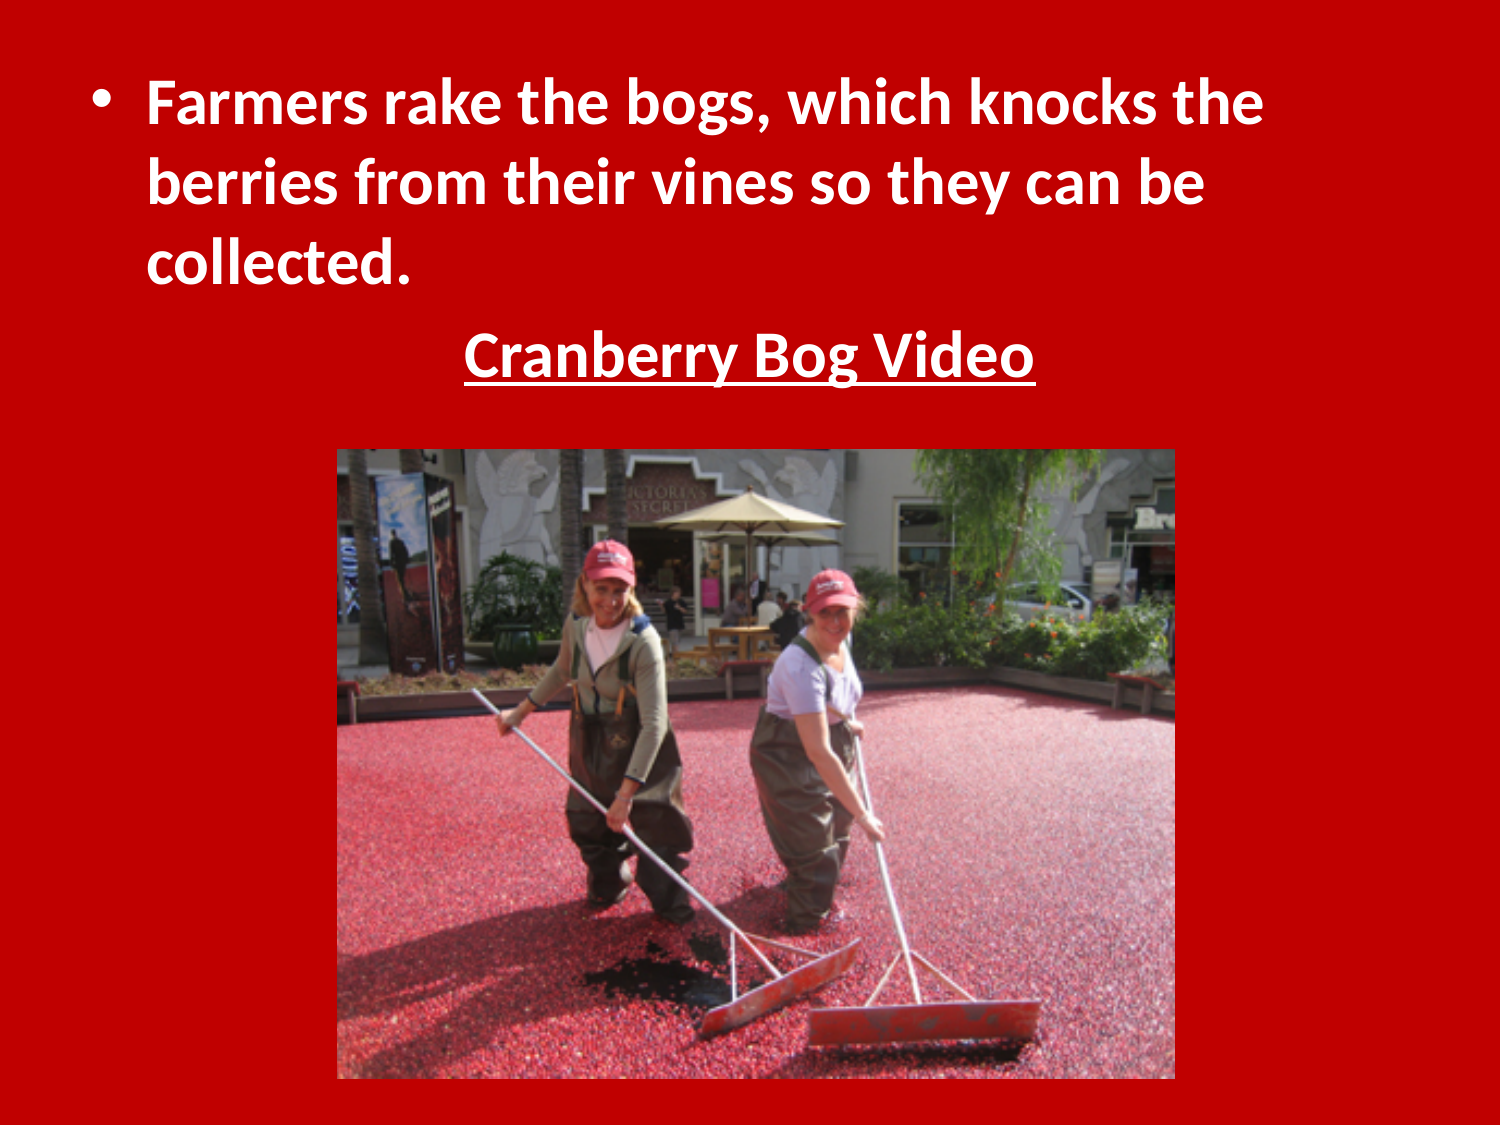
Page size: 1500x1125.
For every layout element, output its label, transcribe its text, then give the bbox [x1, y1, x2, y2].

list Farmers rake the bogs, which knocks the berries from their vines so they can be collected. Cranberry Bog Video [74, 49, 1426, 1076]
picture [337, 449, 1175, 1079]
